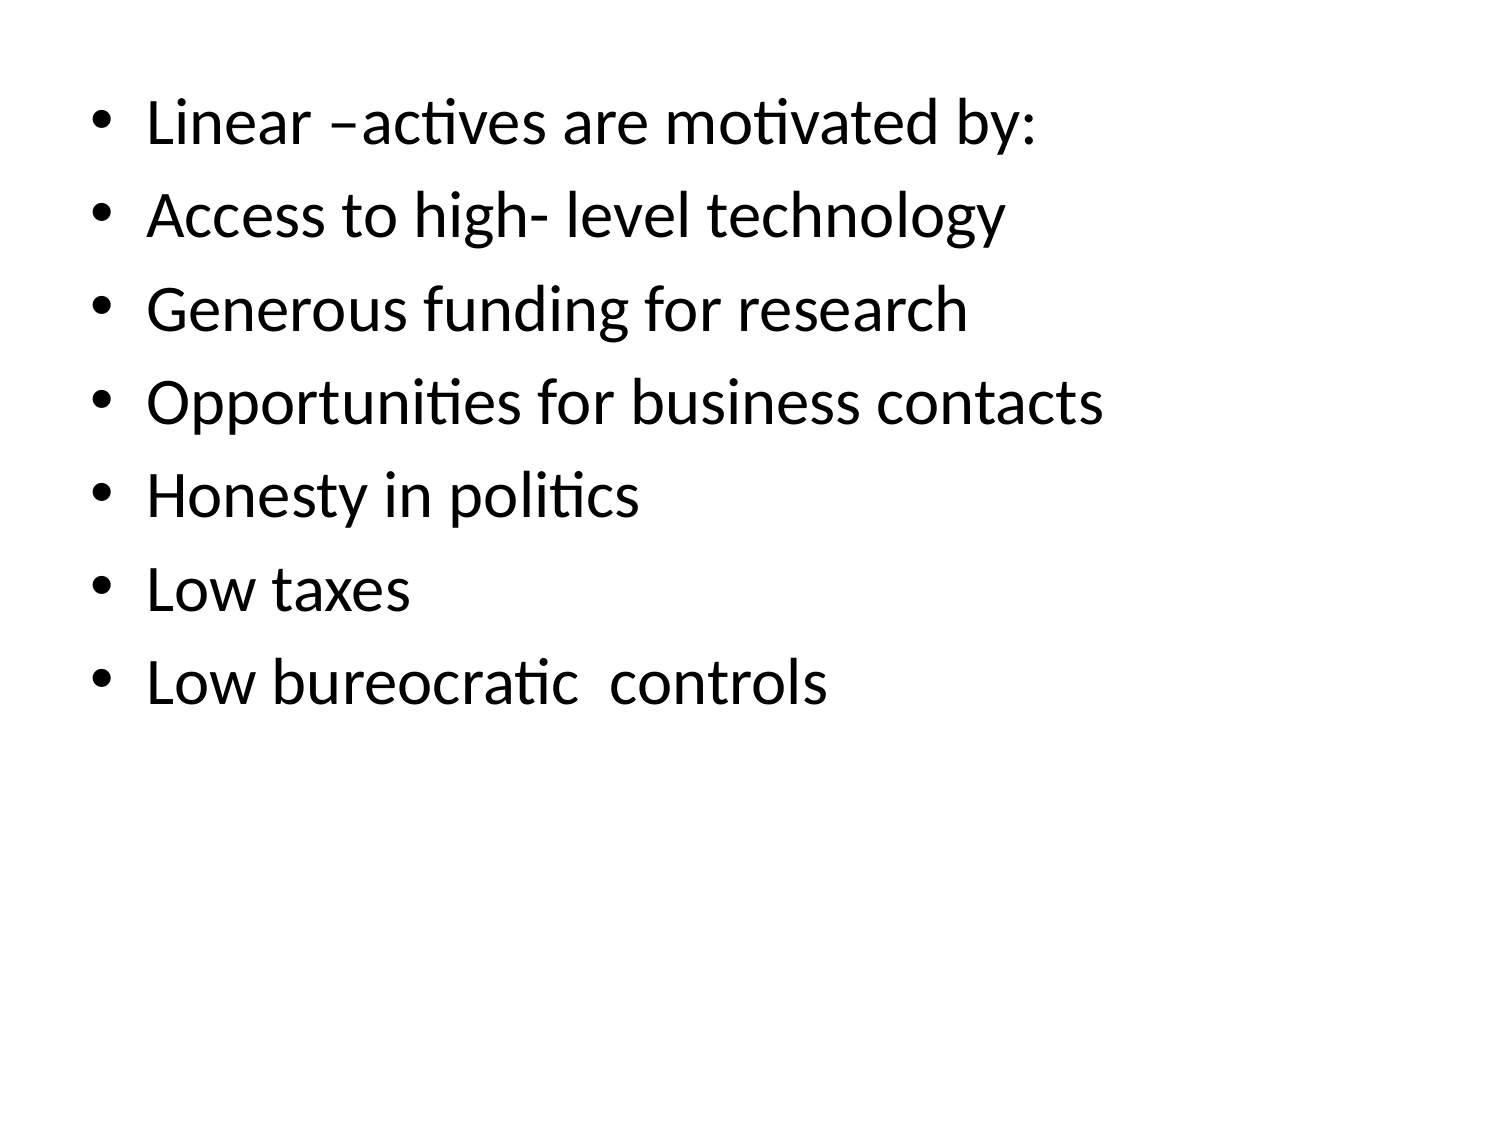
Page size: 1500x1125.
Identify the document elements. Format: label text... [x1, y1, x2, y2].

list Linear –actives are motivated by: Access to high- level technology Generous funding for research Opportunities for business contacts Honesty in politics Low taxes Low bureocratic controls [75, 70, 1425, 1005]
